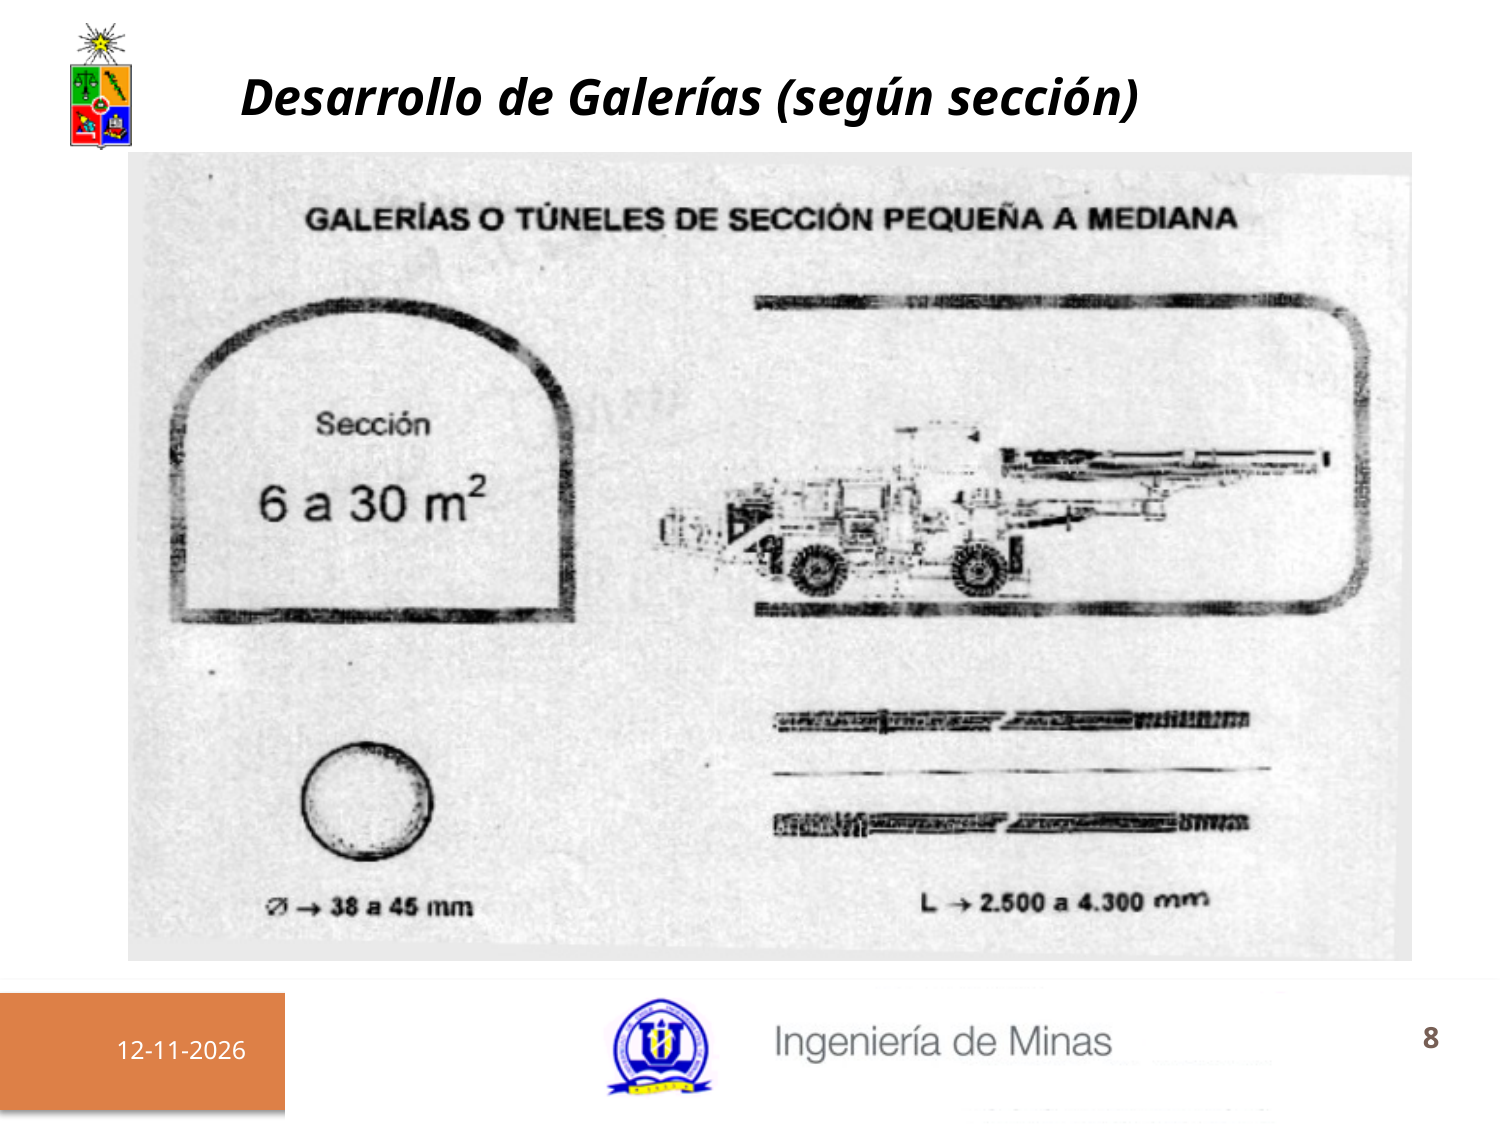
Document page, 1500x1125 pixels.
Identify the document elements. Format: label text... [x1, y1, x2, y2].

picture [69, 23, 132, 151]
text_box Desarrollo de Galerías (según sección) [225, 58, 1155, 134]
picture [285, 980, 1500, 1125]
picture [128, 152, 1412, 961]
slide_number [12, 995, 279, 1108]
